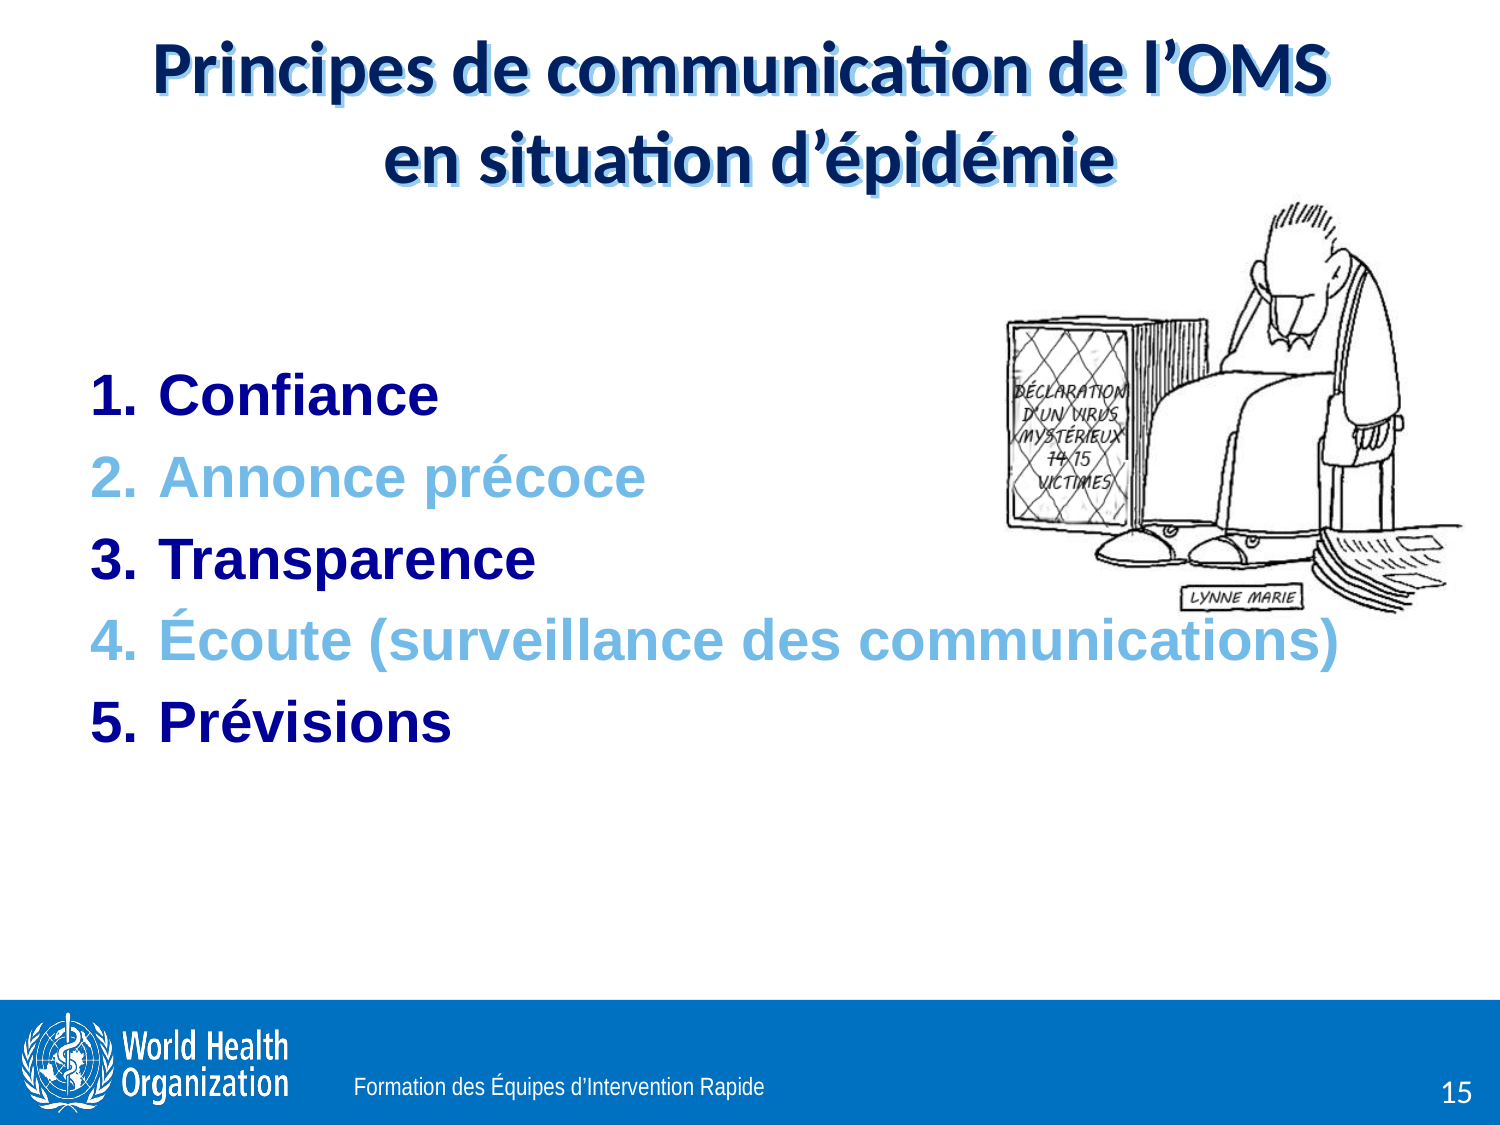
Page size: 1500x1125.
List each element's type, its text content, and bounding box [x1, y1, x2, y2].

text_box Principes de communication de l’OMS en situation d’épidémie [0, 7, 1500, 211]
picture [21, 1012, 288, 1113]
picture [985, 184, 1467, 638]
list Confiance Annonce précoce Transparence Écoute (surveillance des communications) Prévisions [75, 349, 1376, 1093]
